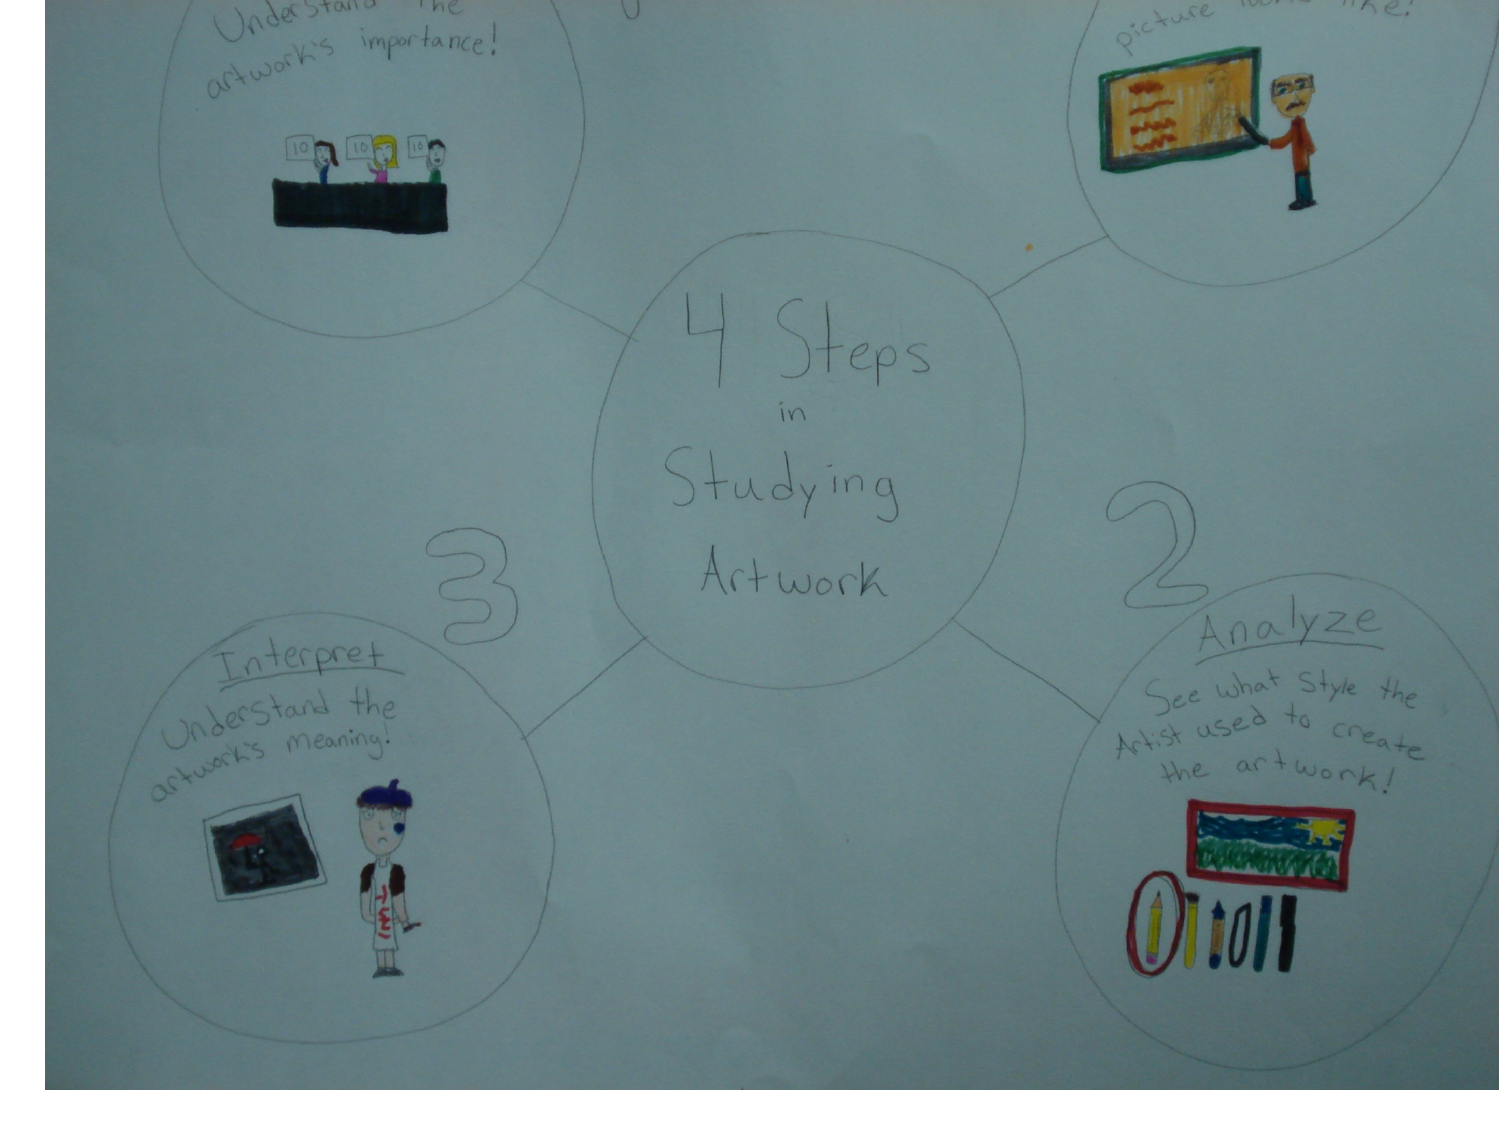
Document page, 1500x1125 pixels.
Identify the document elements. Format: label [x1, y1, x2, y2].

list [44, 0, 1499, 1091]
